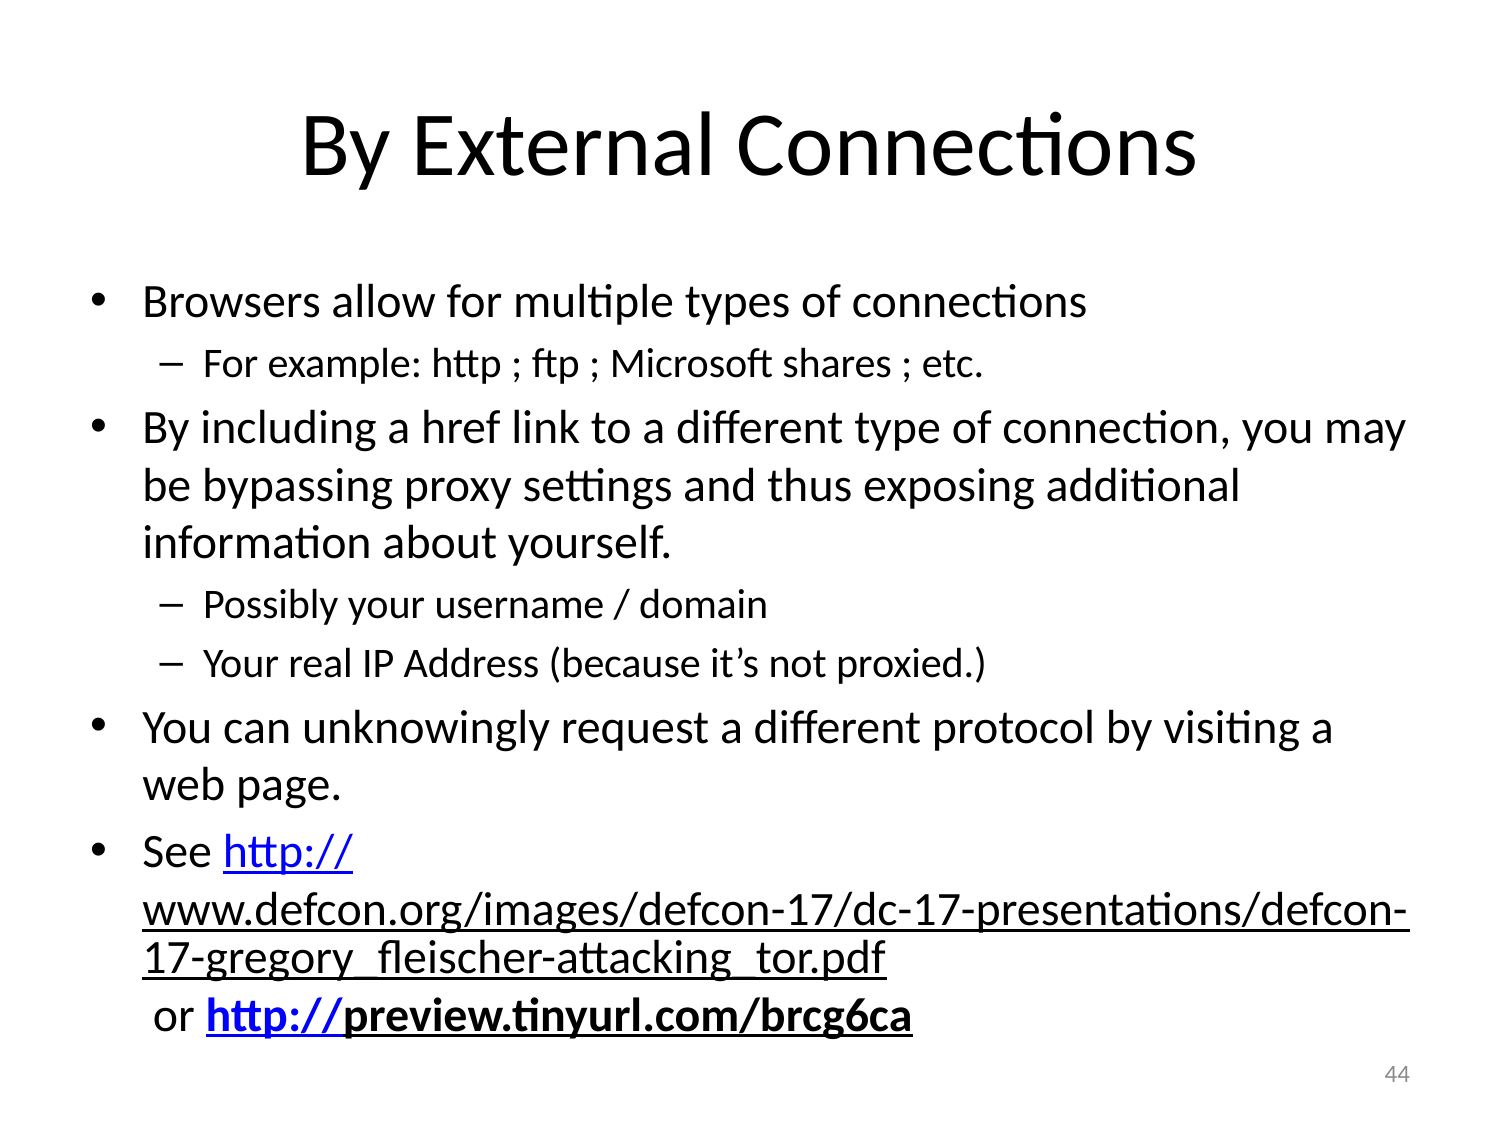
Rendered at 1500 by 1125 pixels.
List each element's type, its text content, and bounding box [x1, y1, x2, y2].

title By External Connections [75, 45, 1425, 233]
slide_number 44 [1074, 1042, 1425, 1103]
list Browsers allow for multiple types of connections For example: http ; ftp ; Microsoft shares ; etc. By including a href link to a different type of connection, you may be bypassing proxy settings and thus exposing additional information about yourself. Possibly your username / domain Your real IP Address (because it’s not proxied.) You can unknowingly request a different protocol by visiting a web page. See http://www.defcon.org/images/defcon-17/dc-17-presentations/defcon-17-gregory_fleischer-attacking_tor.pdf or http://preview.tinyurl.com/brcg6ca [75, 262, 1425, 1005]
